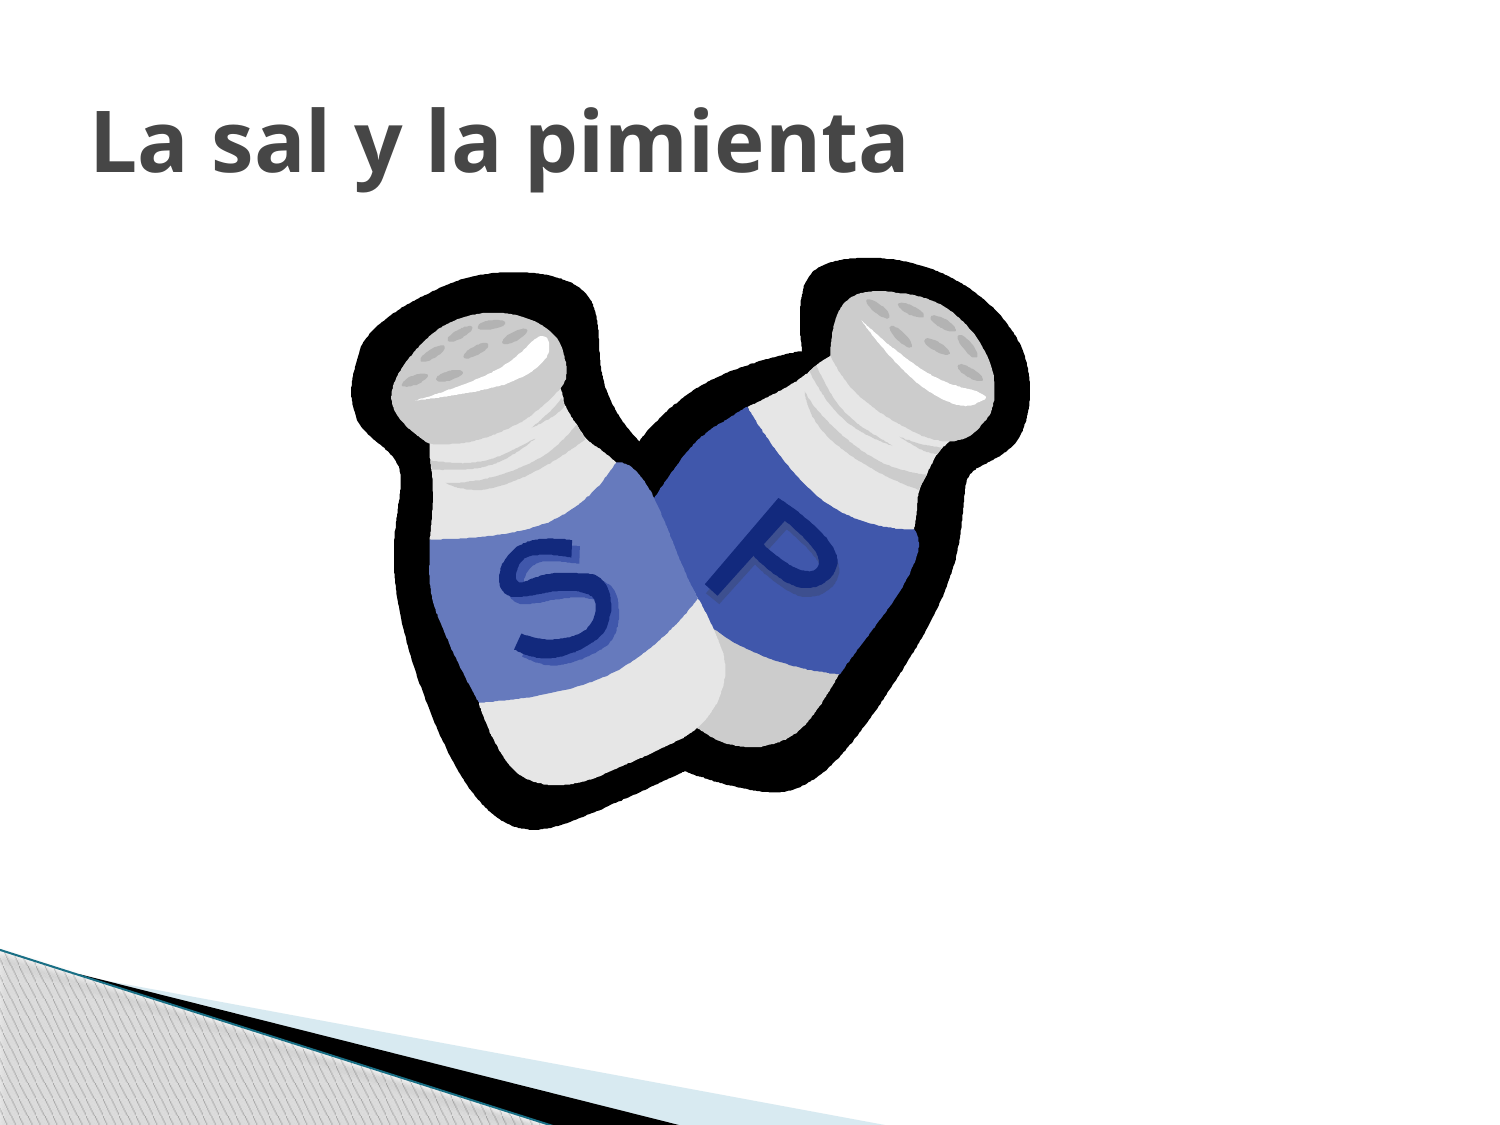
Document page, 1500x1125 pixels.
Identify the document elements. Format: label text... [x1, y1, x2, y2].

title La sal y la pimienta [75, 45, 1425, 233]
picture [349, 249, 1043, 842]
